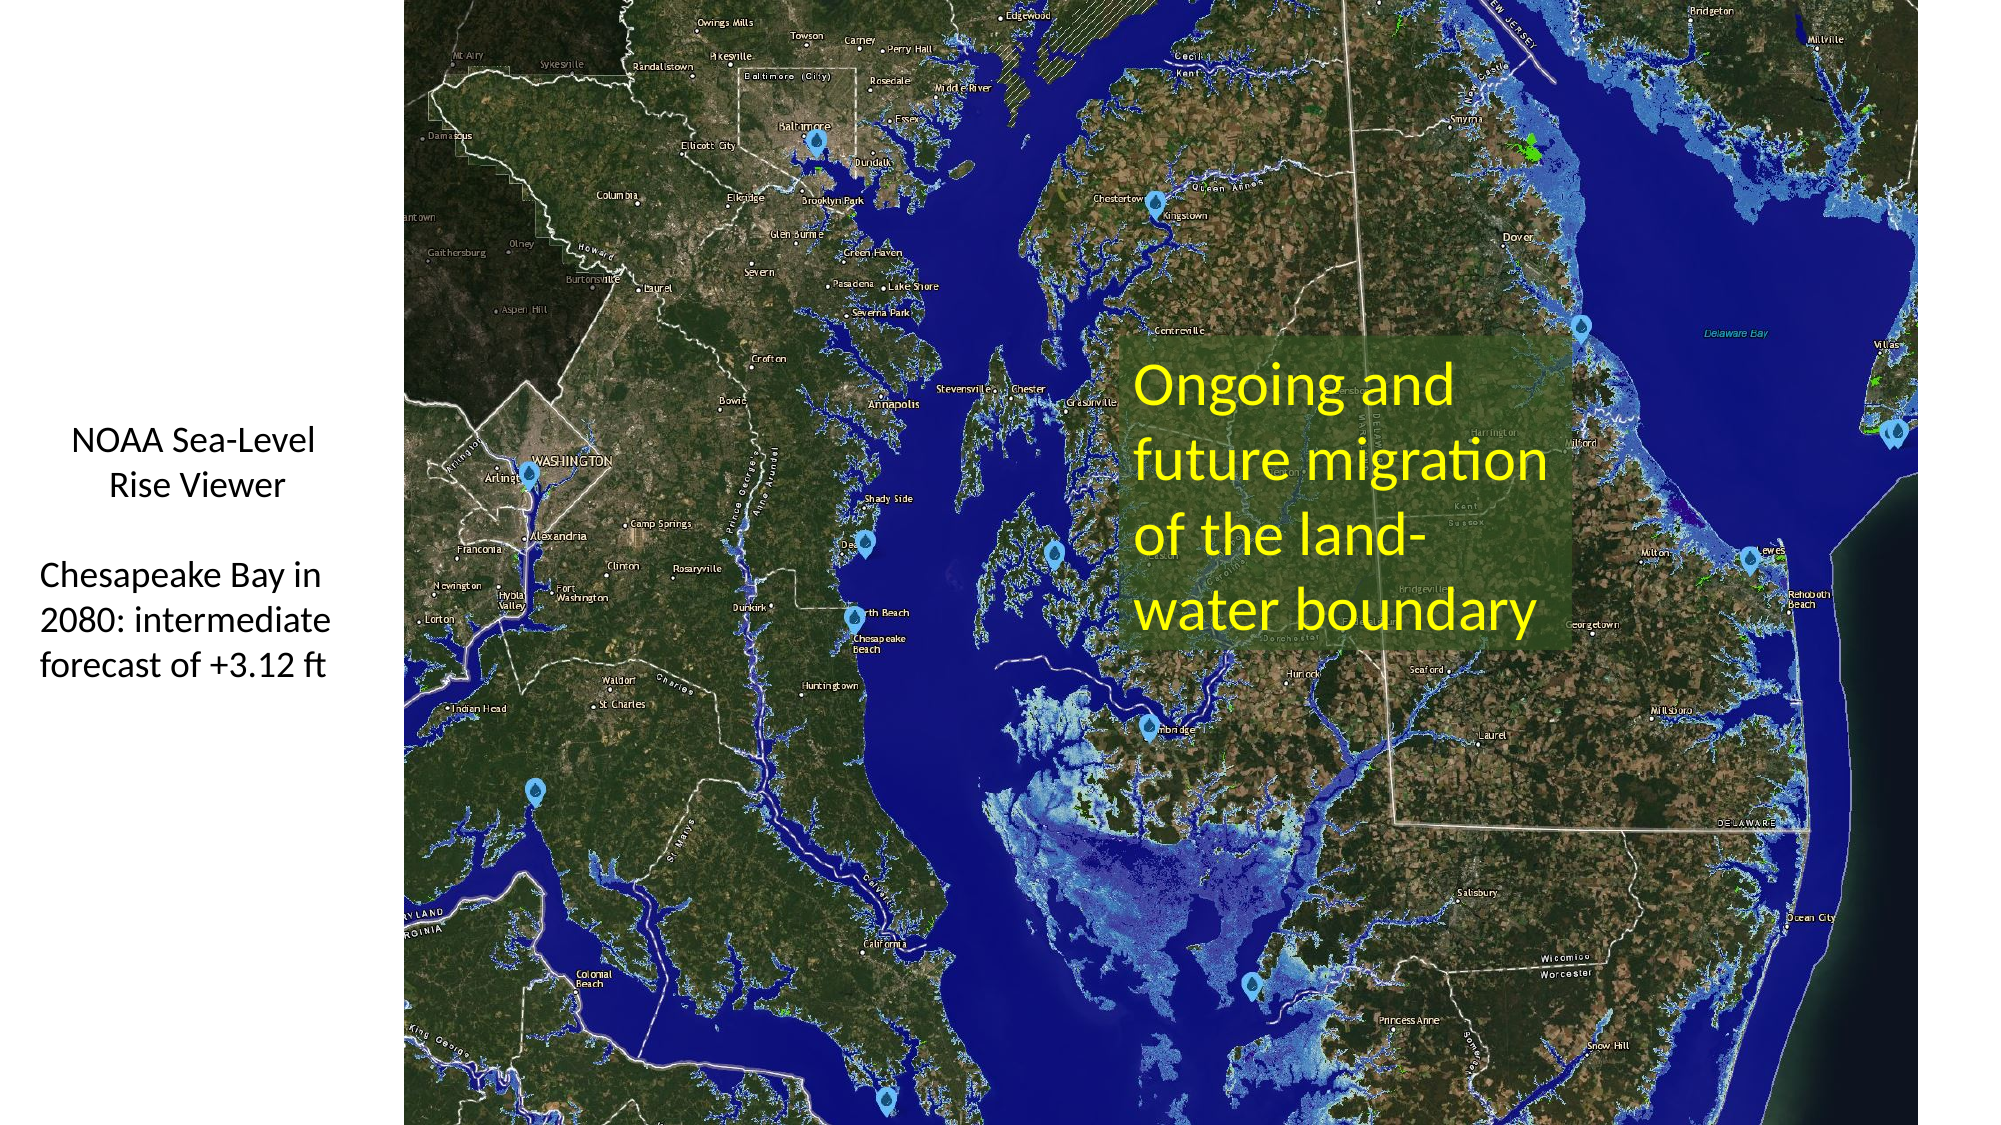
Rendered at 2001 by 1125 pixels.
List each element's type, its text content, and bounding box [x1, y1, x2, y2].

picture [404, 0, 1918, 1125]
text_box NOAA Sea-Level Rise Viewer Chesapeake Bay in 2080: intermediate forecast of +3.12 ft [25, 408, 371, 828]
